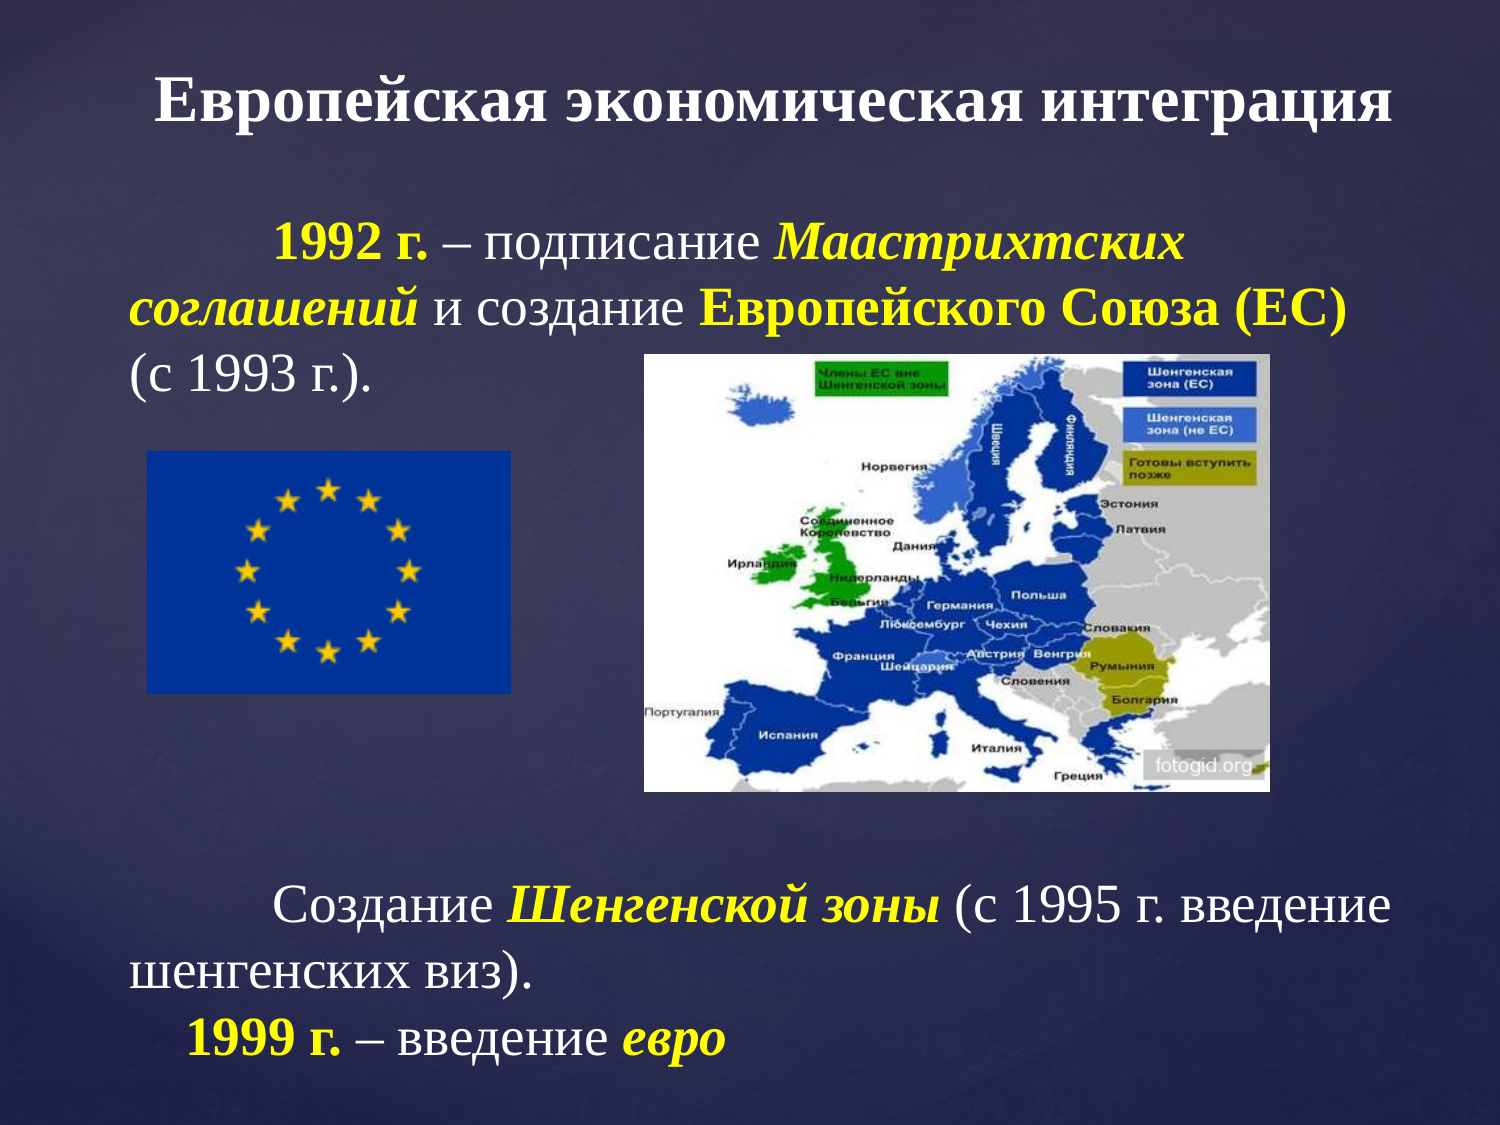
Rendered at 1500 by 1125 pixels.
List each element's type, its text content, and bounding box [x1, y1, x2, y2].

picture [147, 451, 512, 695]
list 1992 г. – подписание Маастрихтских соглашений и создание Европейского Союза (ЕС) (с 1993 г.). Создание Шенгенской зоны (с 1995 г. введение шенгенских виз). 1999 г. – введение евро [115, 196, 1497, 1083]
title Европейская экономическая интеграция [119, 0, 1431, 143]
picture [643, 353, 1271, 792]
